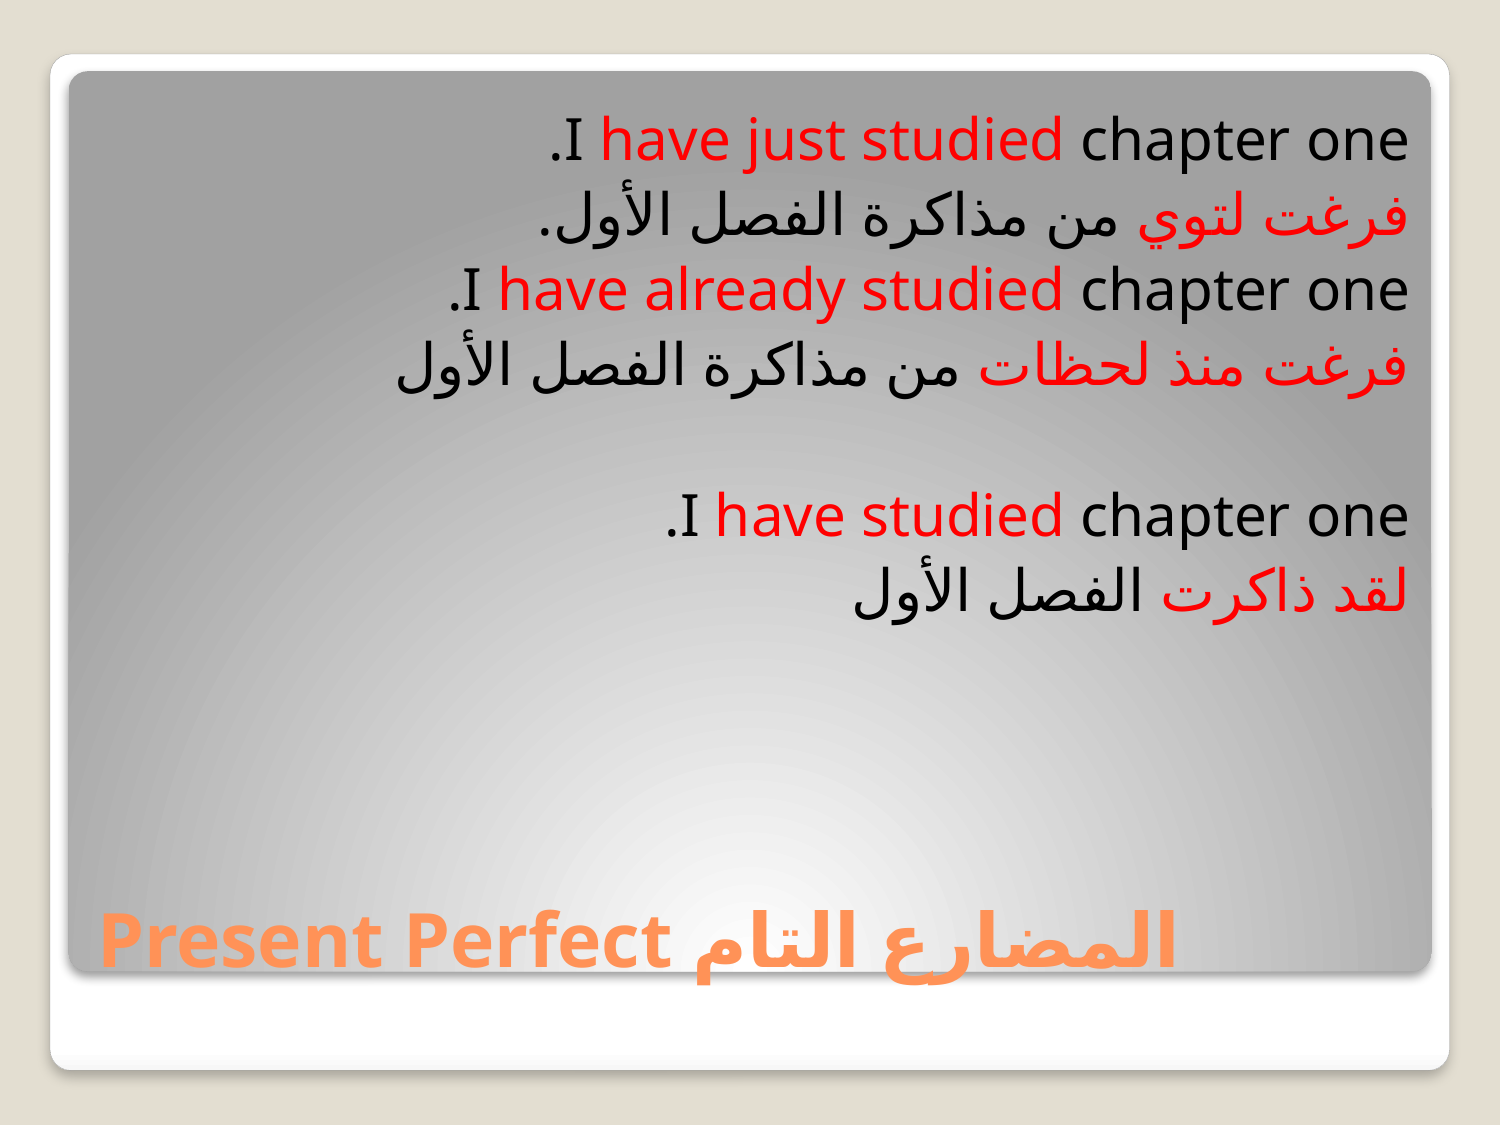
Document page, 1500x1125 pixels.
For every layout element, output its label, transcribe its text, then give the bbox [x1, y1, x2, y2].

title المضارع التام Present Perfect [82, 817, 1425, 990]
list I have just studied chapter one. فرغت لتوي من مذاكرة الفصل الأول. I have already studied chapter one. فرغت منذ لحظات من مذاكرة الفصل الأول I have studied chapter one. لقد ذاكرت الفصل الأول [82, 86, 1425, 774]
